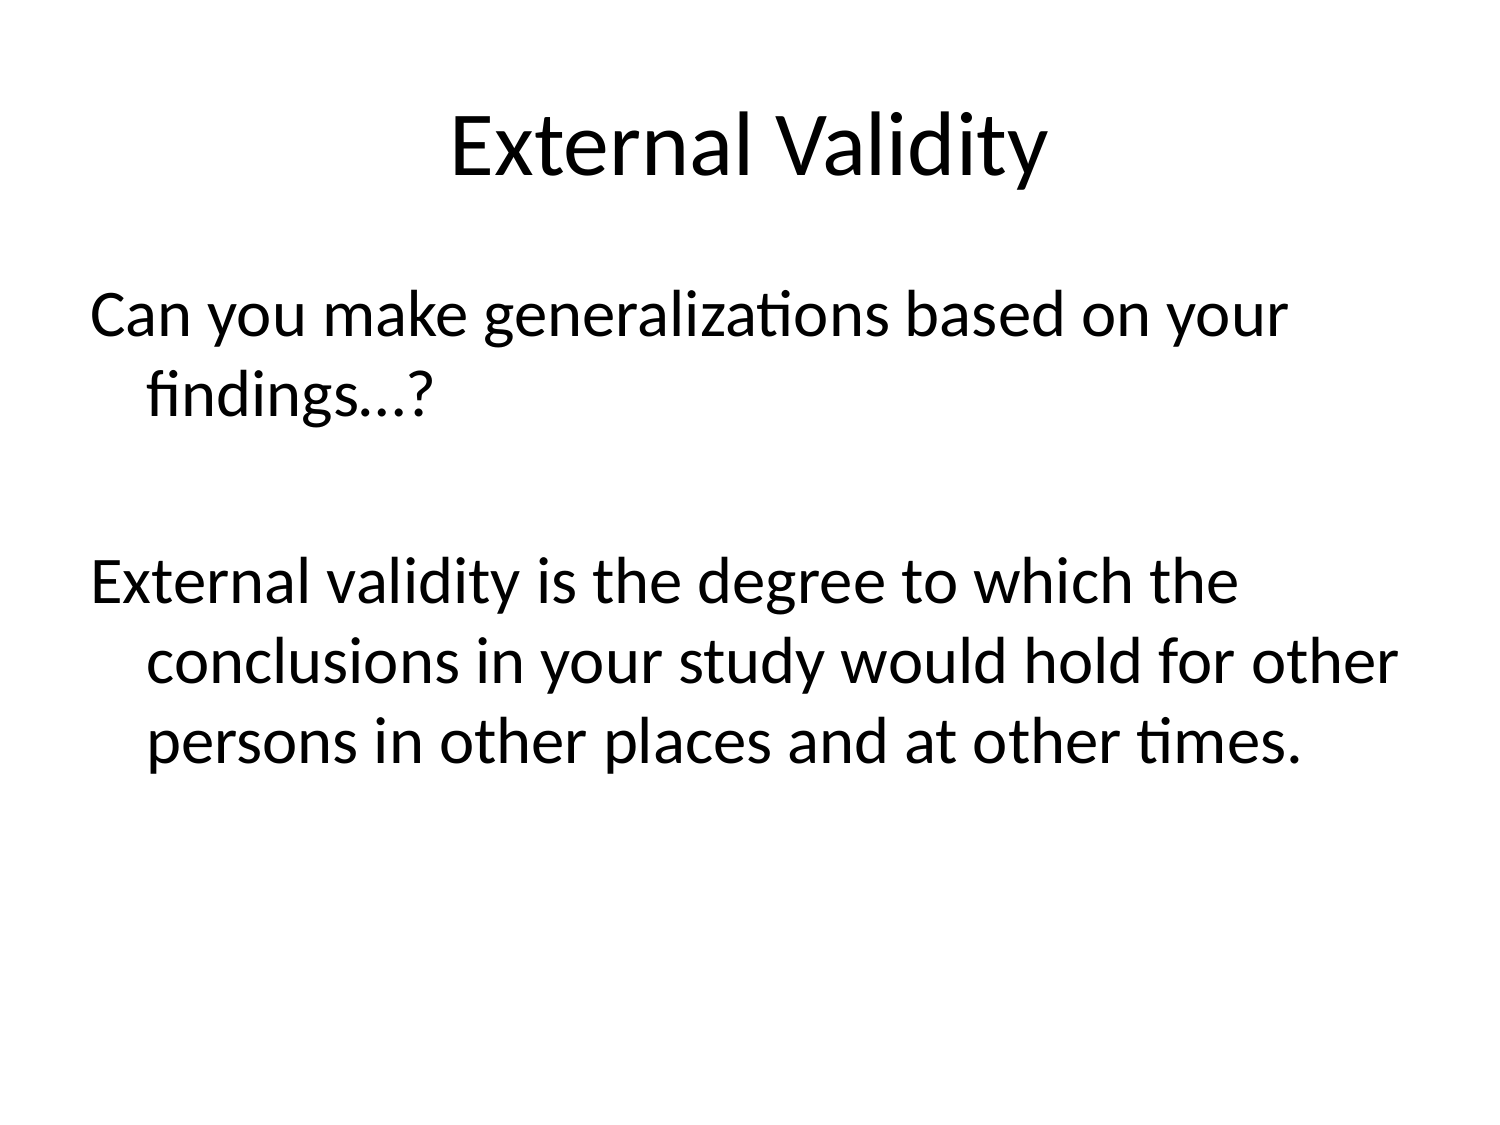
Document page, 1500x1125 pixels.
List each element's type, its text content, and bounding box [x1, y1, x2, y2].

list Can you make generalizations based on your findings…? External validity is the degree to which the conclusions in your study would hold for other persons in other places and at other times. [75, 262, 1425, 1005]
title External Validity [75, 45, 1425, 233]
